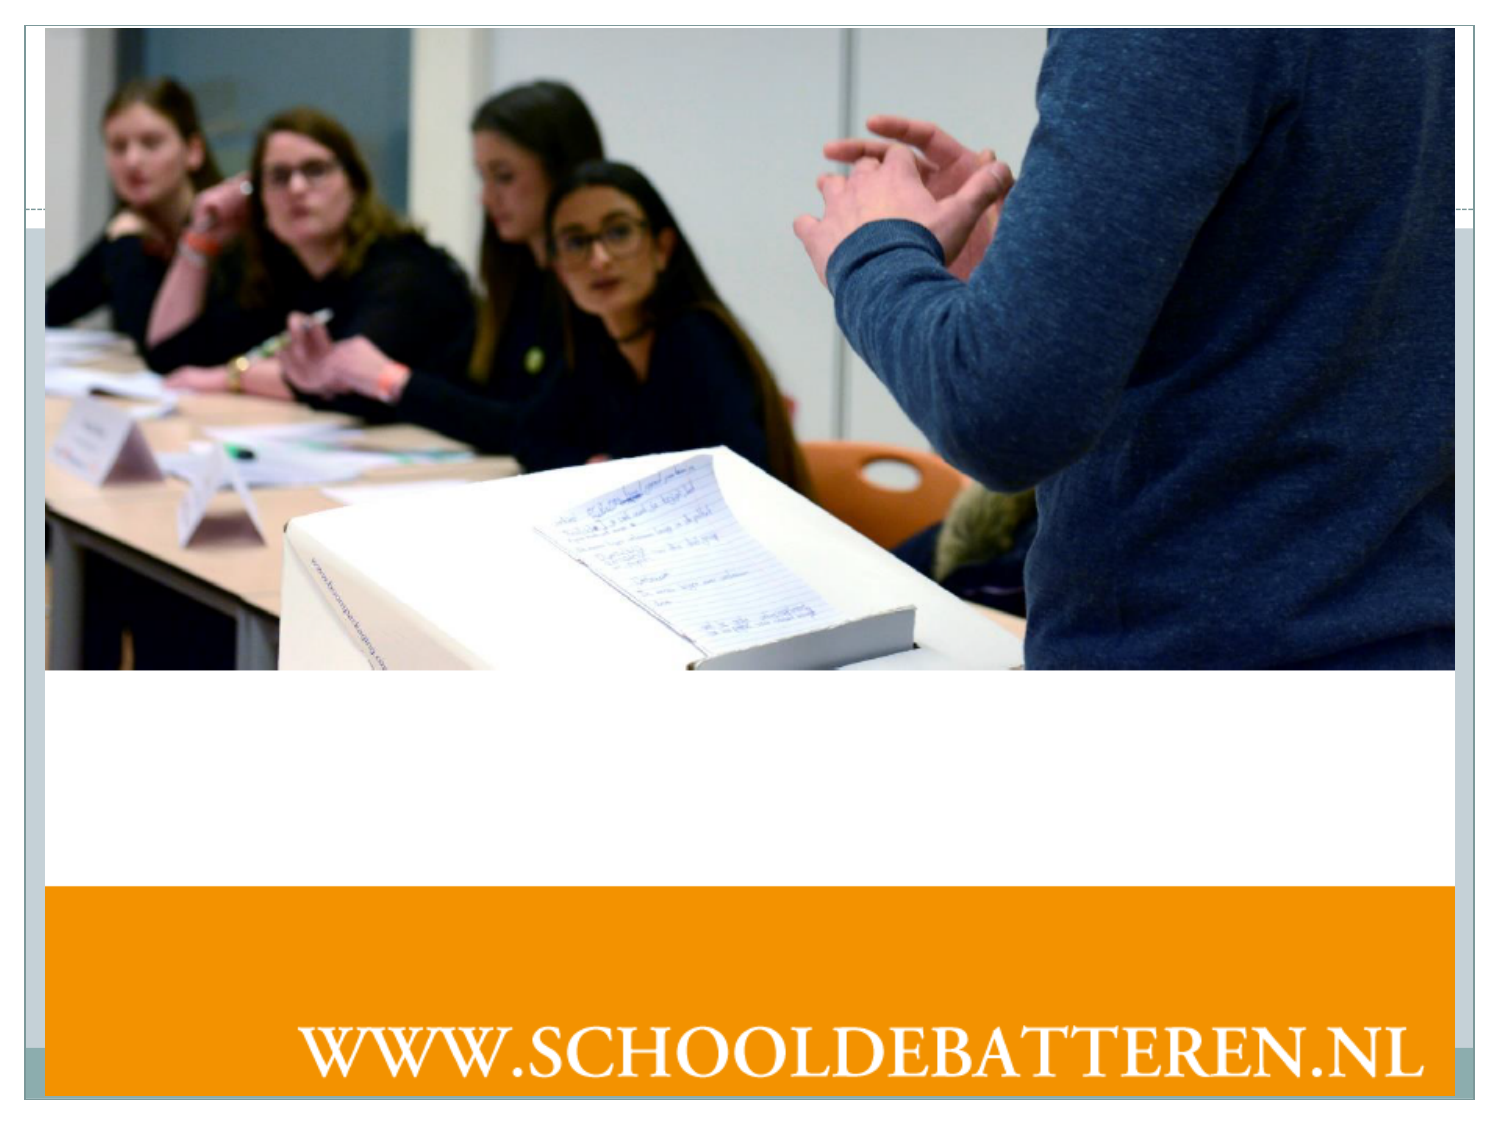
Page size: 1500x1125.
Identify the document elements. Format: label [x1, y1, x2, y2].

picture [45, 28, 1455, 1097]
